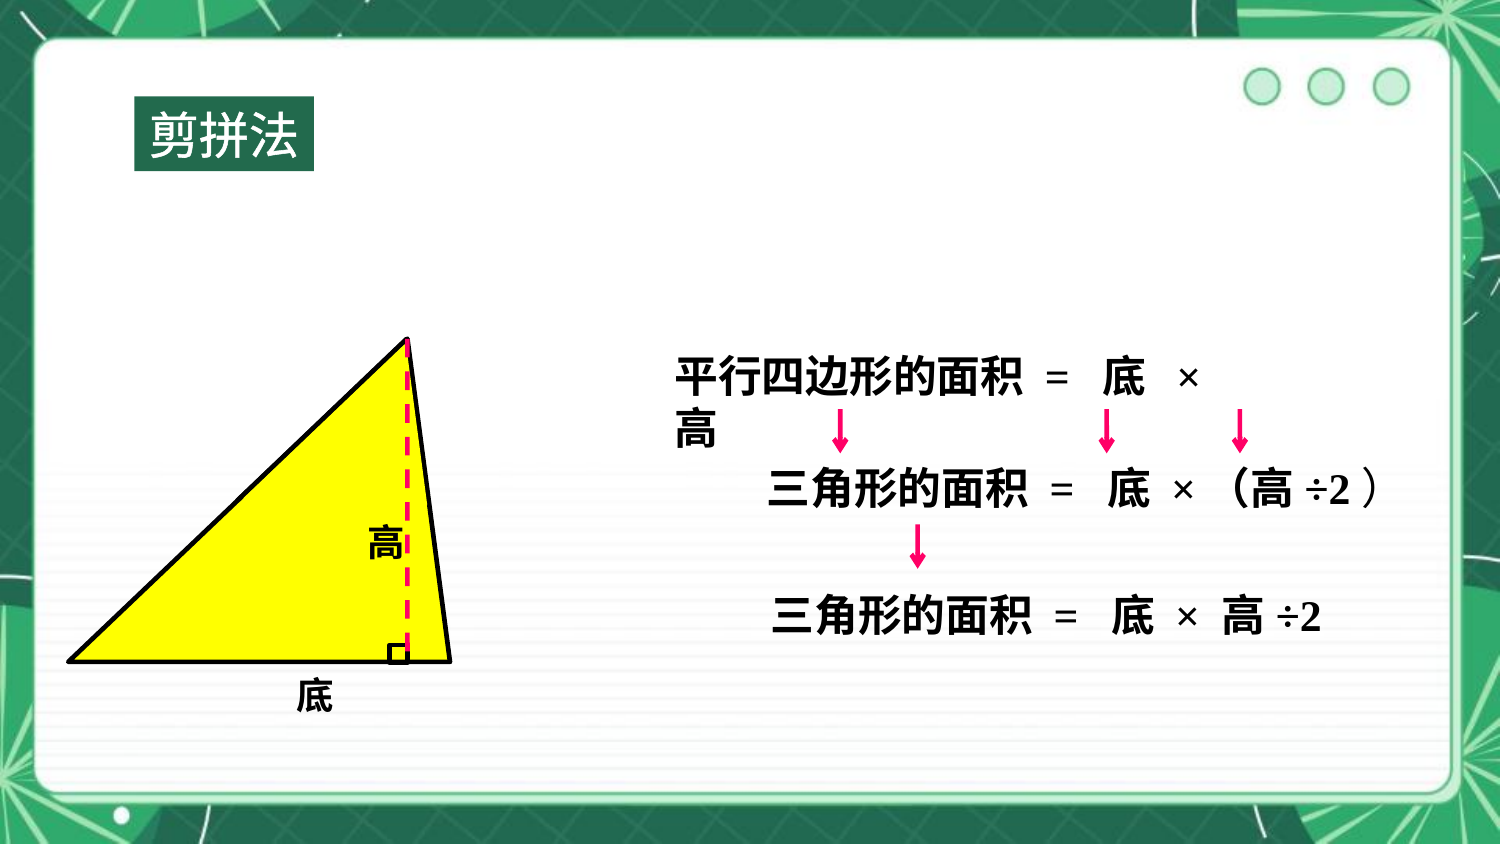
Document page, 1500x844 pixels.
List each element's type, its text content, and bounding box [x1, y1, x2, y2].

text_box [241, 344, 407, 500]
text_box [408, 501, 428, 506]
text_box 高 [408, 511, 420, 571]
text_box [408, 502, 451, 662]
text_box [236, 501, 407, 506]
text_box [408, 374, 427, 500]
text_box 底 [281, 664, 349, 724]
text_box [757, 524, 1335, 649]
text_box 平行四边形的面积 = 底 × 高 [659, 341, 1287, 462]
text_box [237, 340, 405, 500]
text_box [751, 409, 1435, 522]
text_box [389, 645, 408, 663]
text_box 剪拼法 [134, 96, 314, 172]
picture [0, 0, 1500, 844]
text_box 高 [352, 511, 407, 571]
text_box [68, 501, 407, 662]
